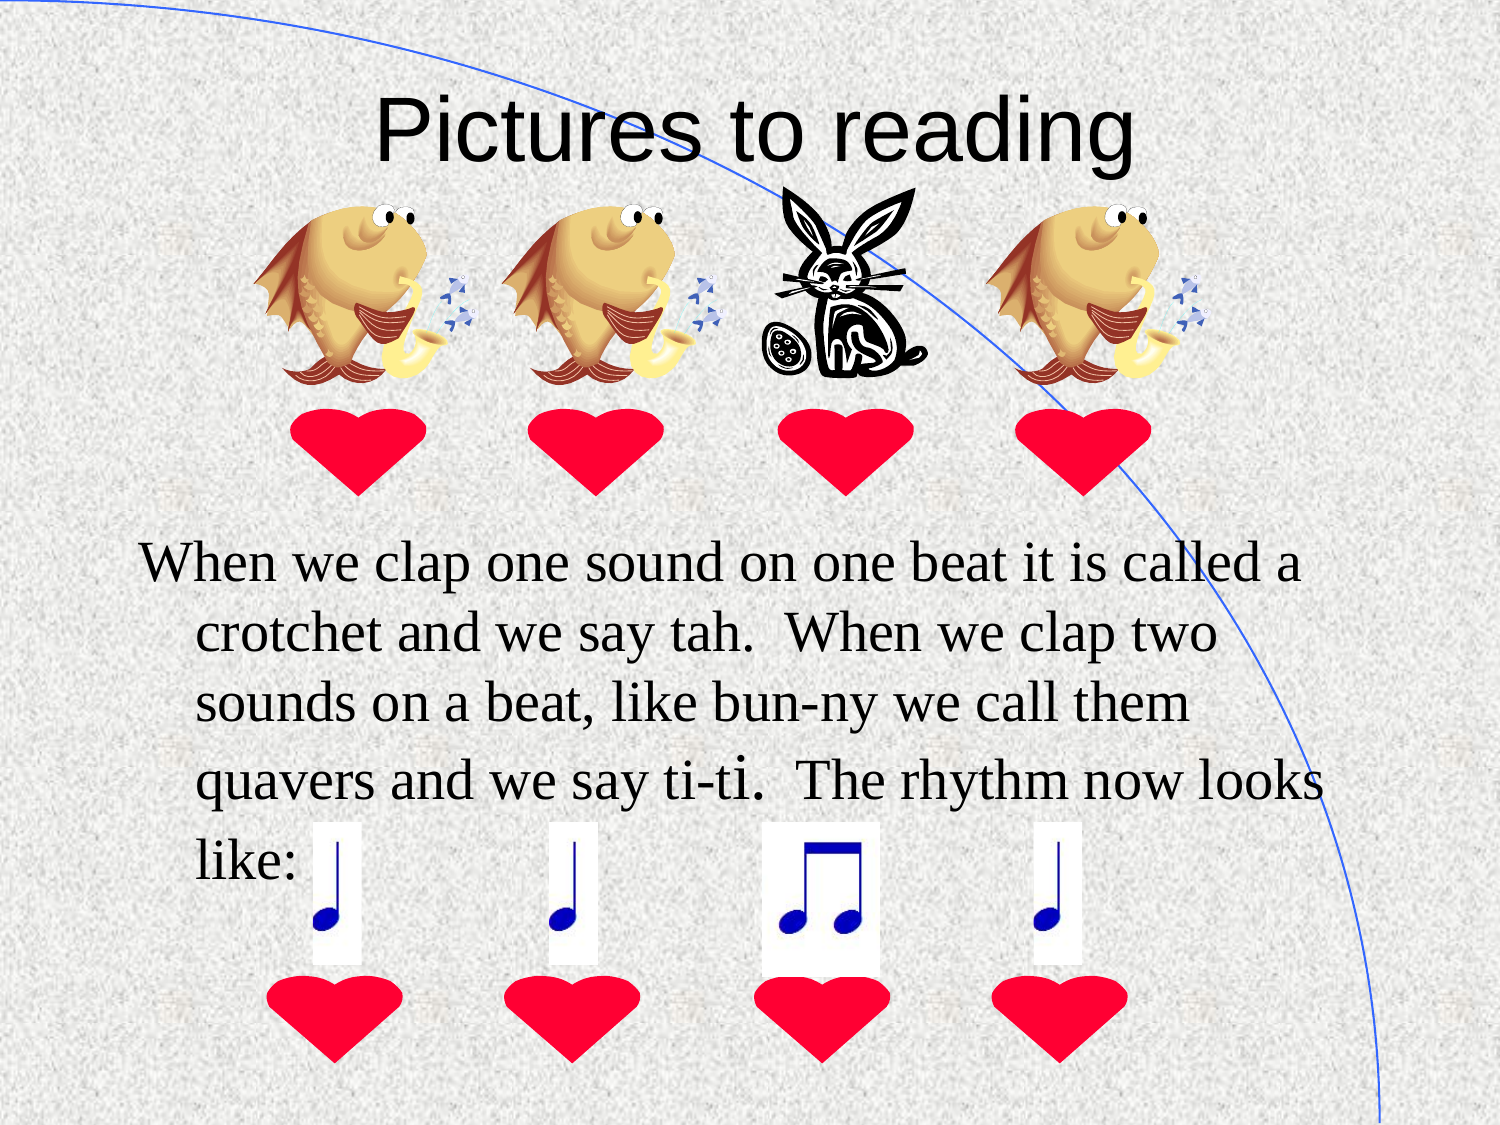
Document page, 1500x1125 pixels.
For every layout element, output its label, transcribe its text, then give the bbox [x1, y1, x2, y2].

picture [548, 822, 599, 965]
list When we clap one sound on one beat it is called a crotchet and we say tah. When we clap two sounds on a beat, like bun-ny we call them quavers and we say ti-ti. The rhythm now looks like: [123, 514, 1399, 1125]
picture [761, 822, 881, 977]
picture [1033, 822, 1083, 965]
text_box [289, 408, 1152, 497]
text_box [265, 975, 1129, 1064]
title Pictures to reading [49, 62, 1462, 188]
picture [0, 0, 1500, 1125]
picture [312, 822, 362, 965]
